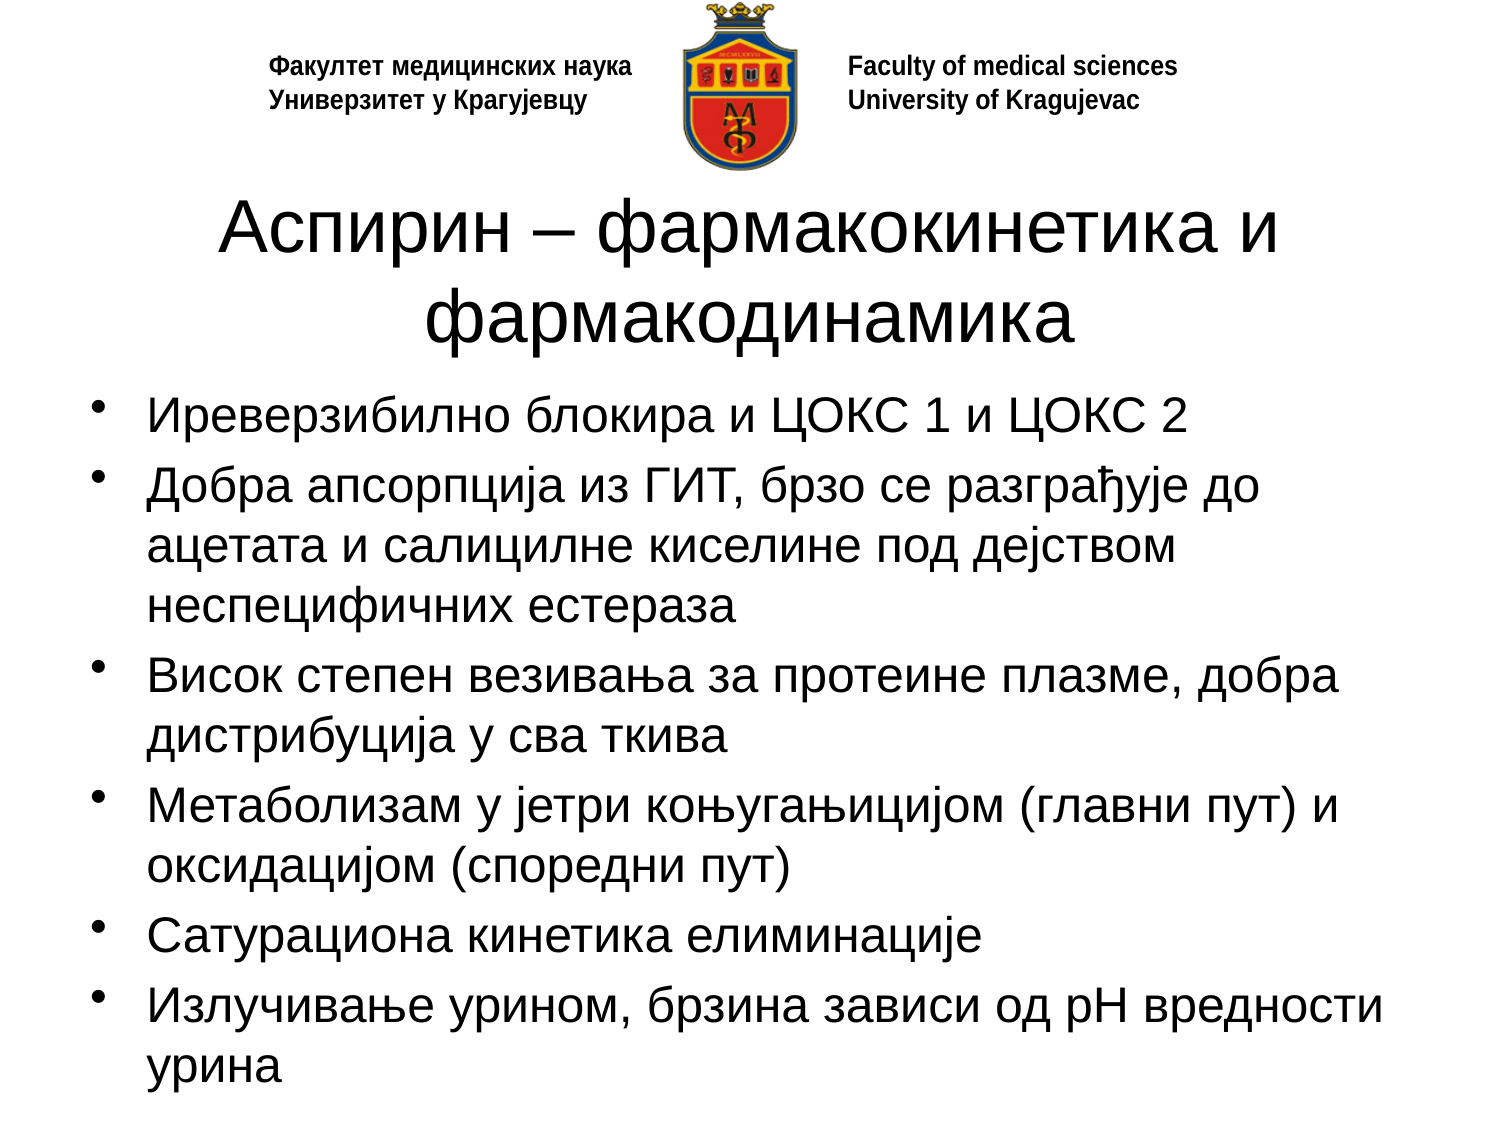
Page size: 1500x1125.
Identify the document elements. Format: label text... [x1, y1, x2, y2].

list Иреверзибилно блокира и ЦОКС 1 и ЦОКС 2 Добра апсорпција из ГИТ, брзо се разграђује до ацетата и салицилне киселине под дејством неспецифичних естераза Висок степен везивања за протеине плазме, добра дистрибуција у сва ткива Метаболизам у јетри коњугањицијом (главни пут) и оксидацијом (споредни пут) Сатурациона кинетика елиминације Излучивање урином, брзина зависи од рН вредности урина [74, 374, 1426, 1118]
title Аспирин – фармакокинетика и фармакодинамика [74, 173, 1426, 362]
